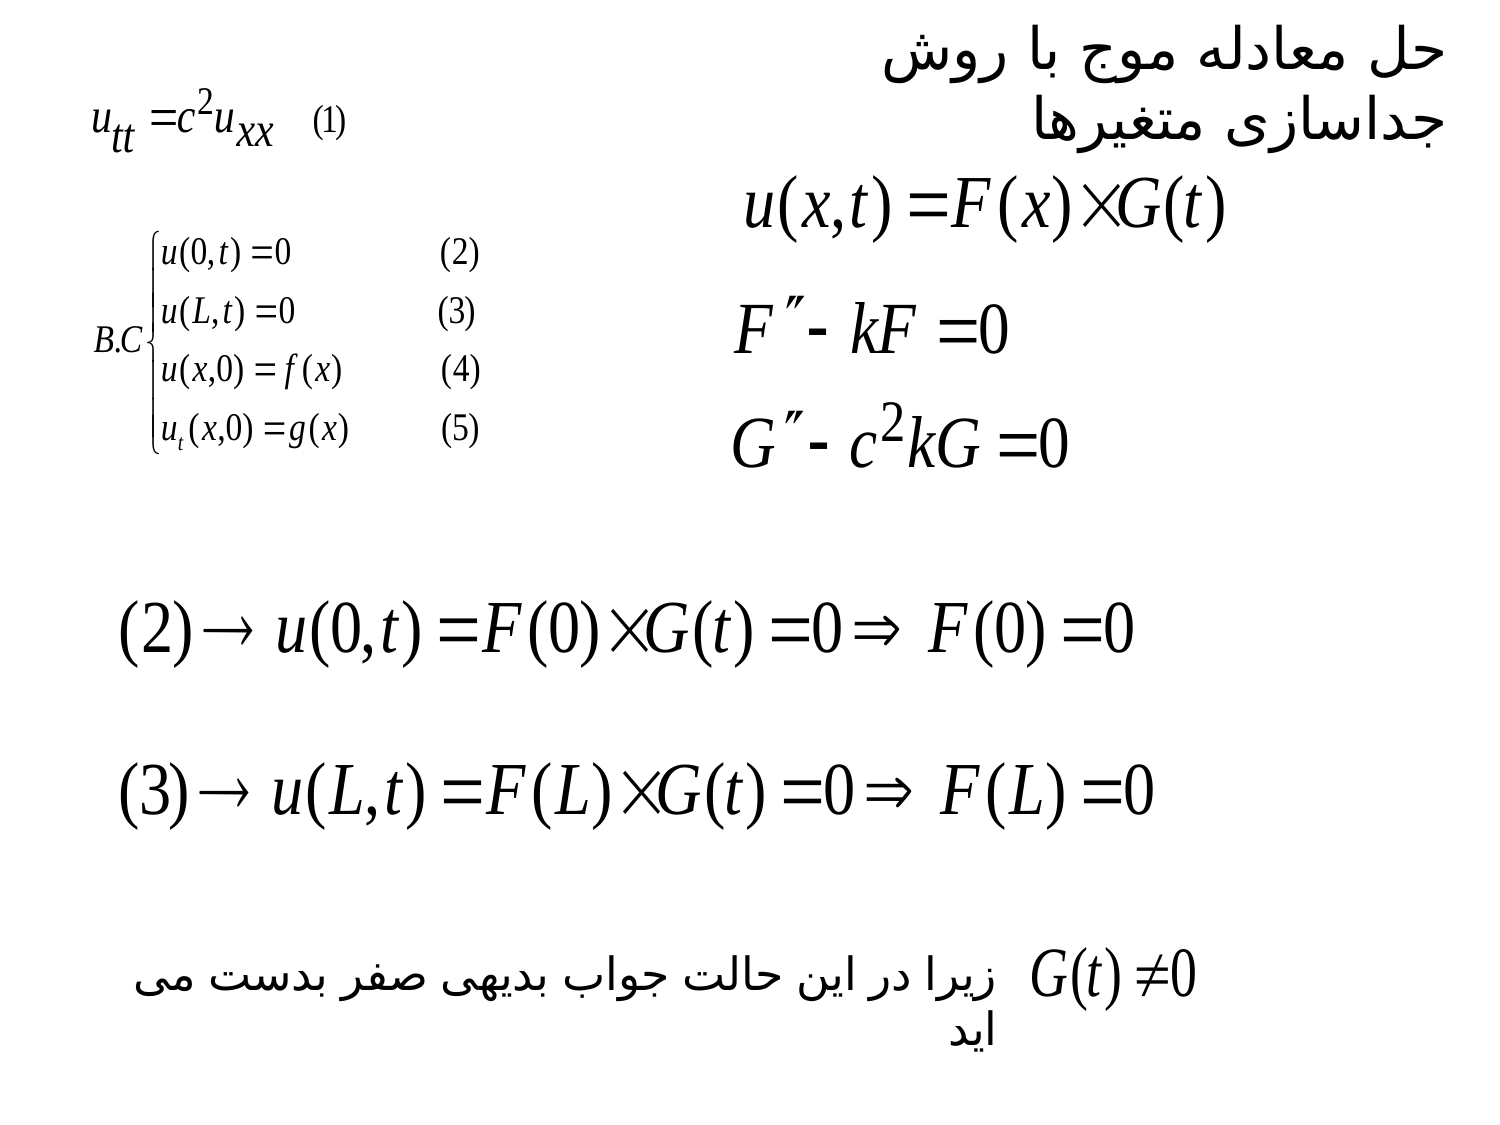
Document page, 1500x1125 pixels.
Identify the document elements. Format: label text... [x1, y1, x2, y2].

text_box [87, 74, 488, 464]
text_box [112, 749, 1162, 845]
text_box زیرا در این حالت جواب بدیهی صفر بدست می اید [87, 937, 1013, 1063]
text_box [737, 162, 1235, 258]
title حل معادله موج با روش جداسازی متغیرها [712, 24, 1463, 138]
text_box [724, 287, 1088, 494]
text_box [112, 587, 1145, 683]
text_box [1024, 935, 1205, 1026]
